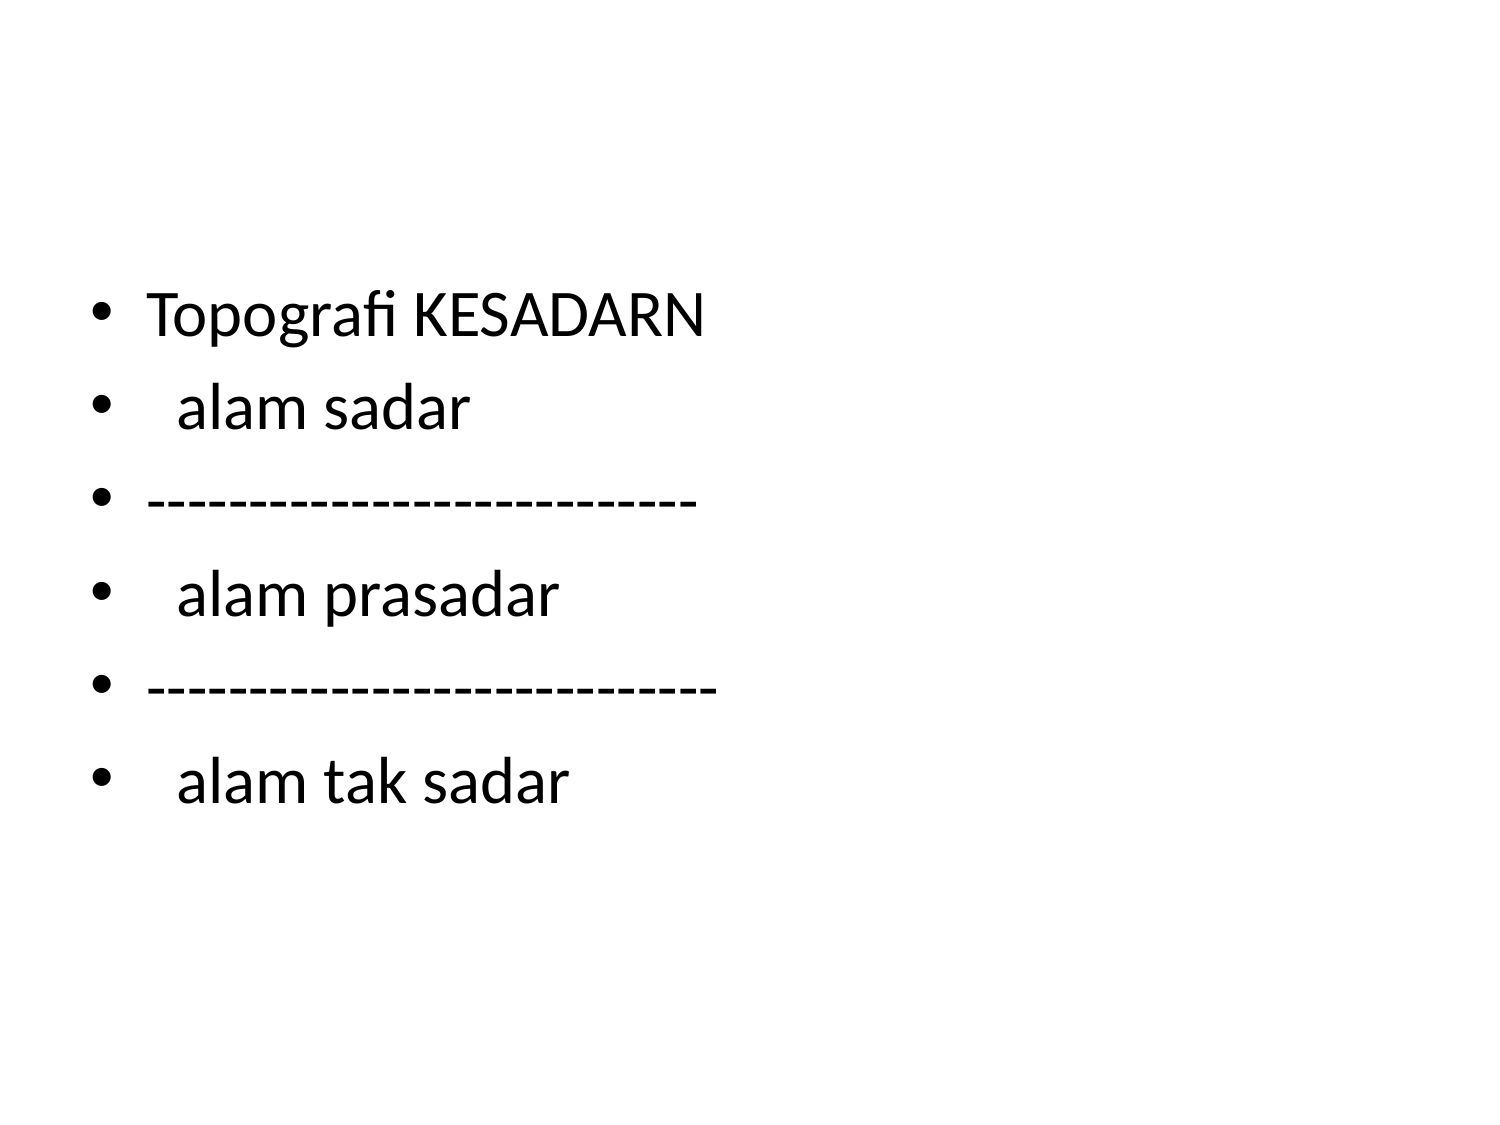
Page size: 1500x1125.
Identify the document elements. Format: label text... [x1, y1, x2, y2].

list Topografi KESADARN alam sadar --------------------------- alam prasadar ---------------------------- alam tak sadar [75, 262, 1425, 1005]
